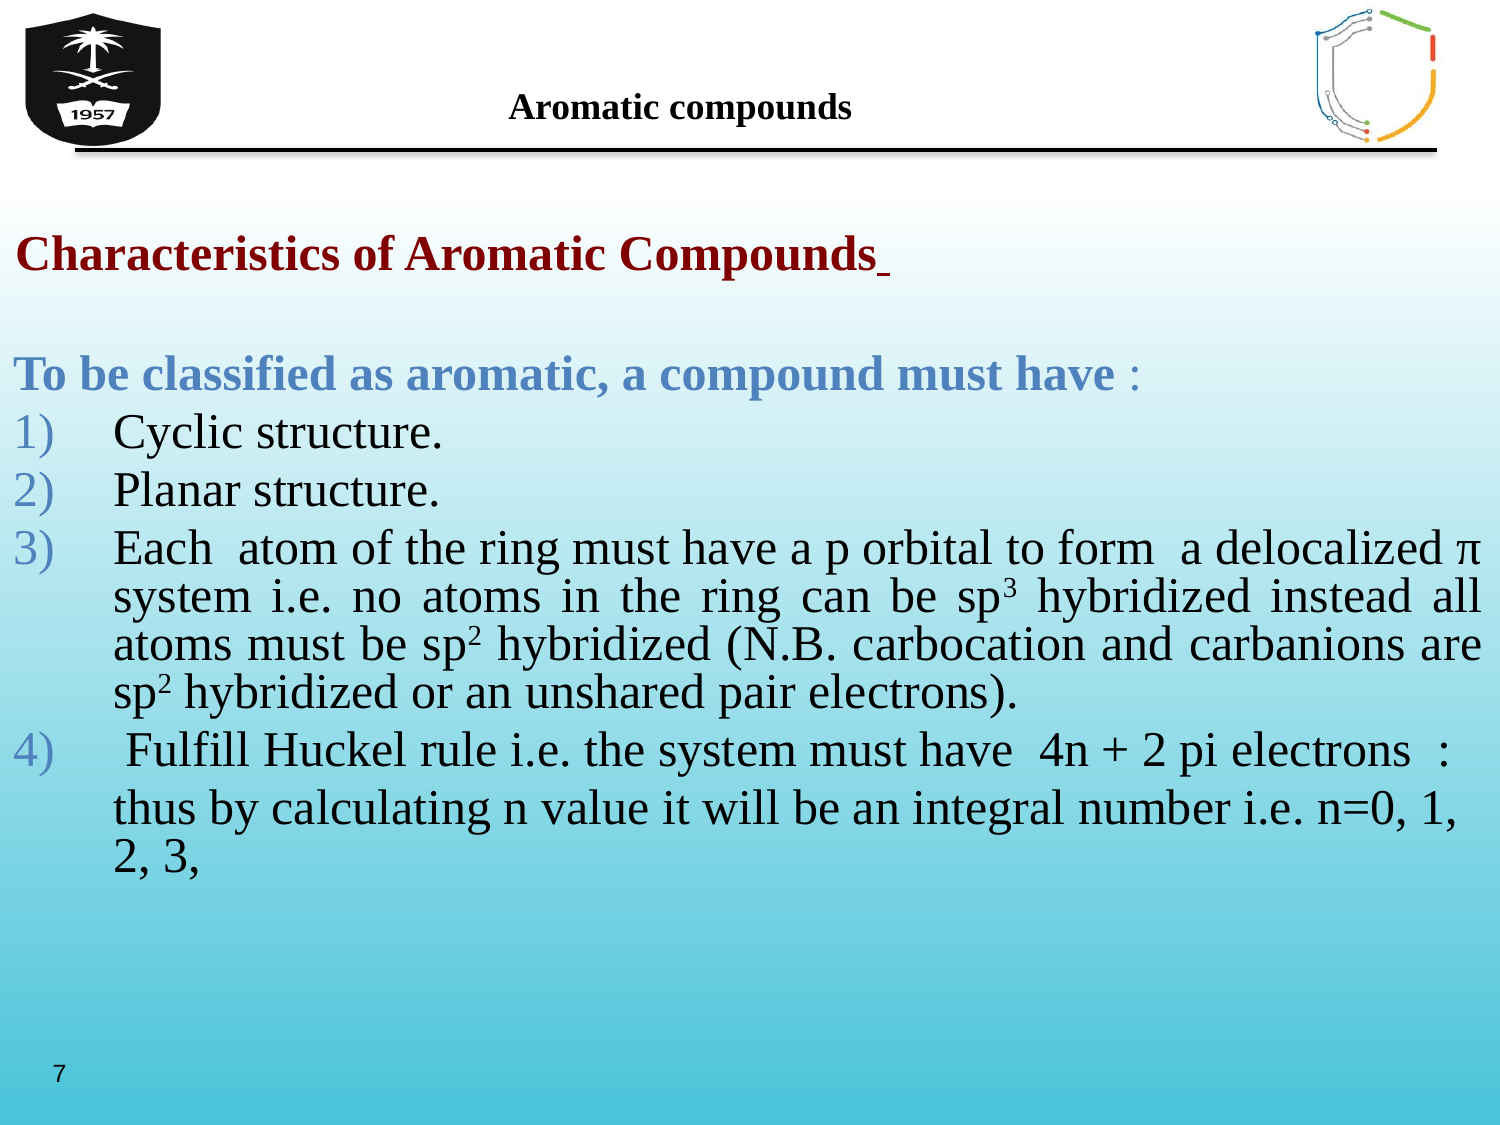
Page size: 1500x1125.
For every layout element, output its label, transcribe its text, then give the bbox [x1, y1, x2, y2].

text_box 7 [37, 1050, 82, 1095]
text_box Aromatic compounds [493, 74, 868, 135]
picture [1287, 0, 1463, 165]
picture [24, 12, 163, 151]
title Characteristics of Aromatic Compounds [0, 187, 975, 275]
list To be classified as aromatic, a compound must have : Cyclic structure. Planar structure. Each atom of the ring must have a p orbital to form a delocalized π system i.e. no atoms in the ring can be sp3 hybridized instead all atoms must be sp2 hybridized (N.B. carbocation and carbanions are sp2 hybridized or an unshared pair electrons). Fulfill Huckel rule i.e. the system must have 4n + 2 pi electrons : thus by calculating n value it will be an integral number i.e. n=0, 1, 2, 3, [0, 275, 1498, 918]
